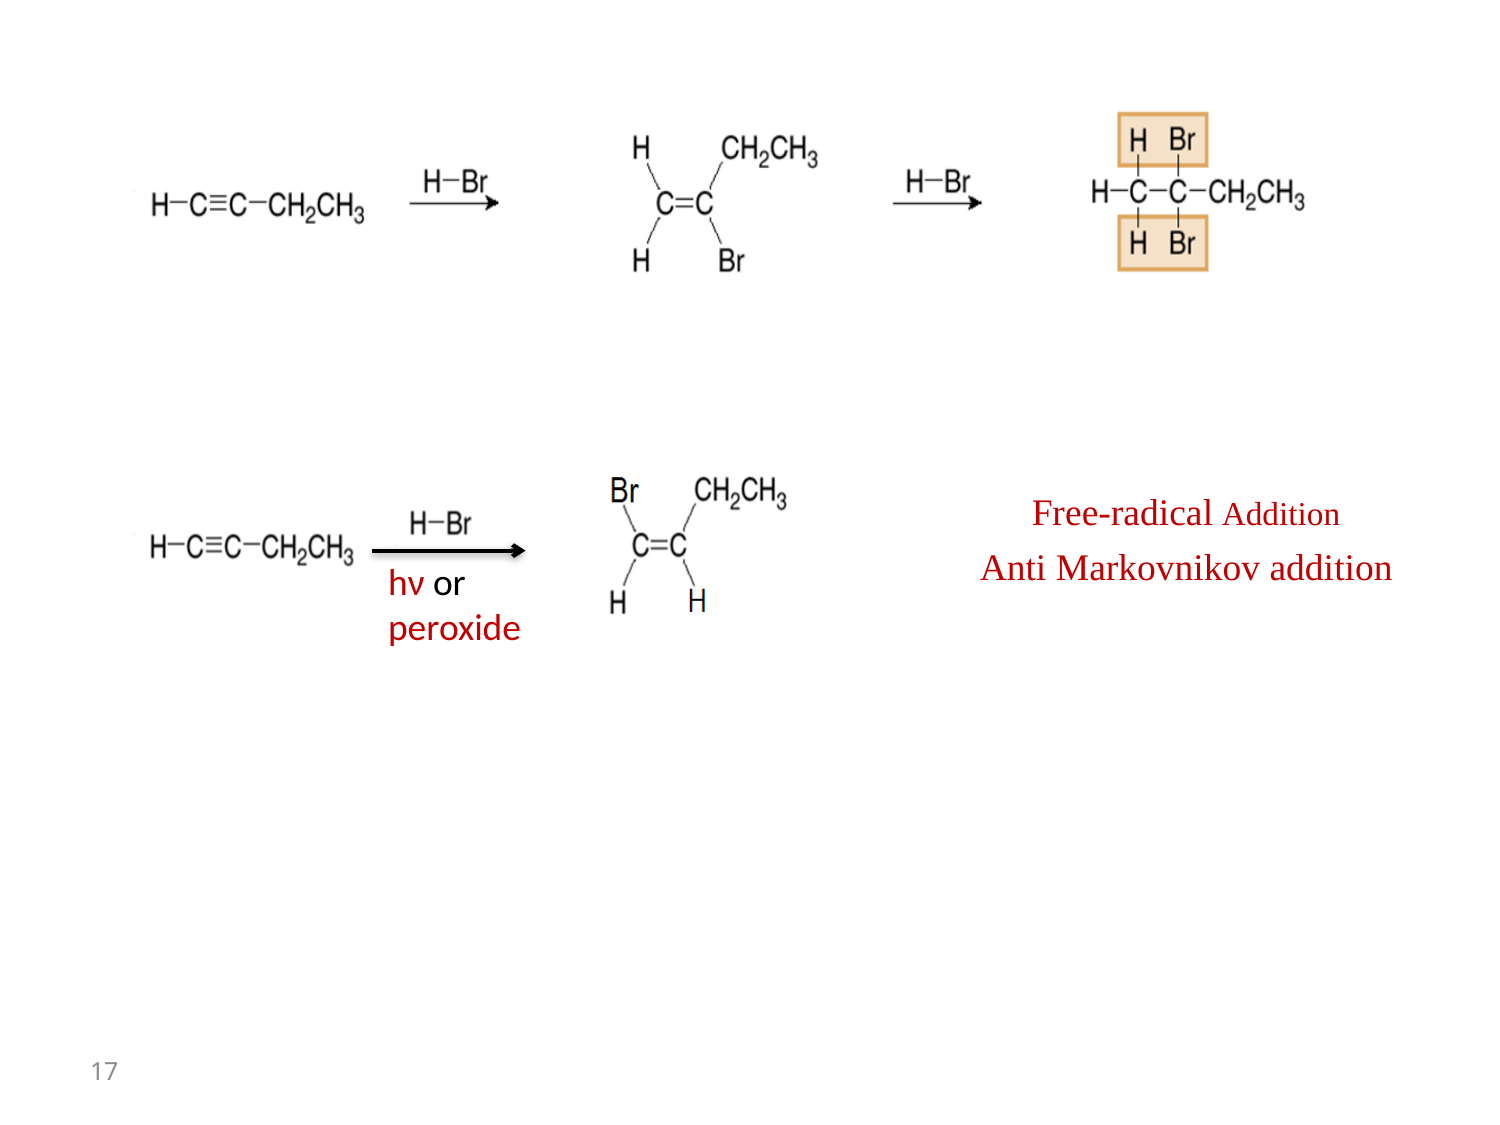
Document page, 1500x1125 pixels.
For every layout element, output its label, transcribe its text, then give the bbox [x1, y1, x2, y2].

slide_number 17 [75, 1042, 425, 1103]
picture [100, 98, 1329, 295]
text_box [100, 440, 1410, 658]
